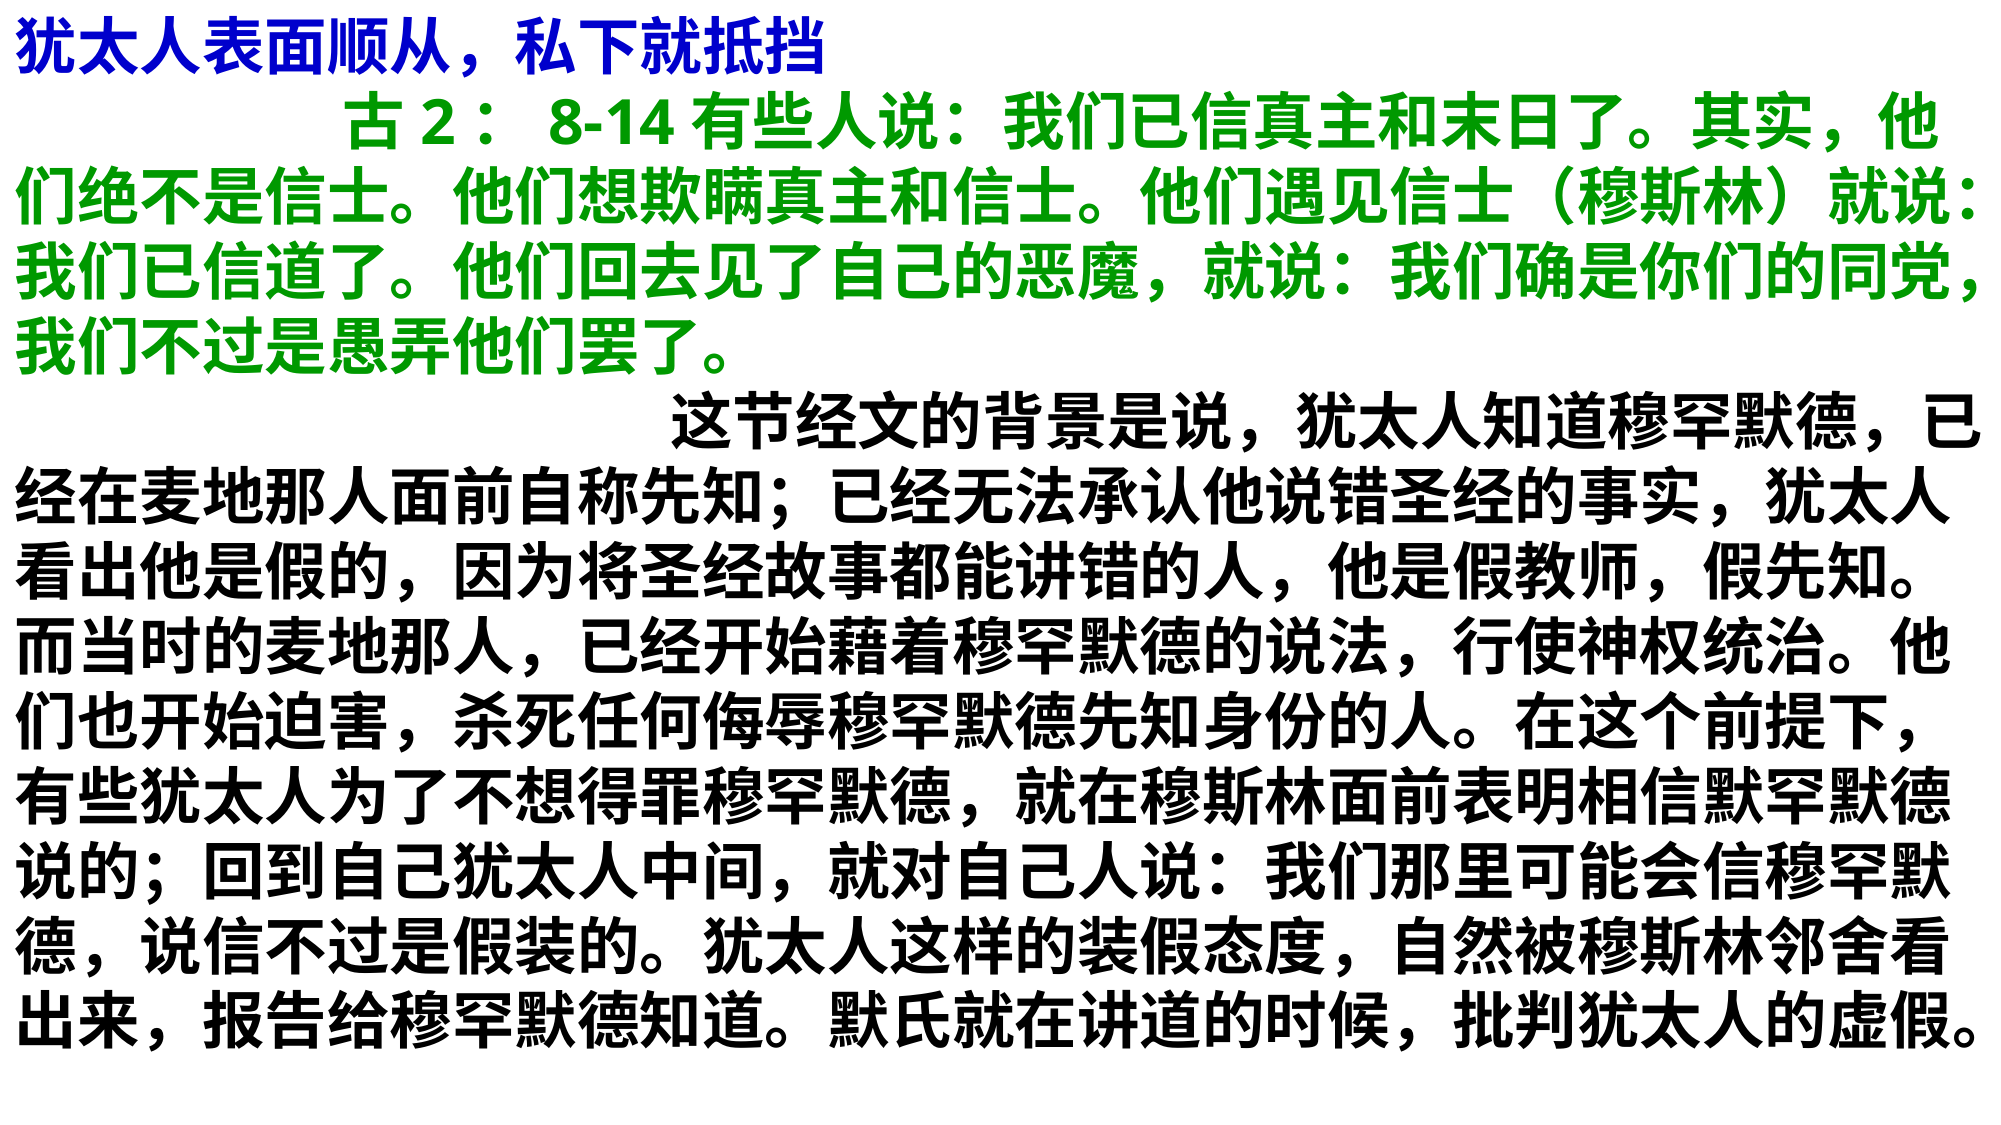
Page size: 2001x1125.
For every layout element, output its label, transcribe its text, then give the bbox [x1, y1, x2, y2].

text_box 犹太人表面顺从，私下就抵挡 古2：8-14有些人说：我们已信真主和末日了。其实，他们绝不是信士。他们想欺瞒真主和信士。他们遇见信士（穆斯林）就说：我们已信道了。他们回去见了自己的恶魔，就说：我们确是你们的同党，我们不过是愚弄他们罢了。 这节经文的背景是说，犹太人知道穆罕默德，已经在麦地那人面前自称先知；已经无法承认他说错圣经的事实，犹太人看出他是假的，因为将圣经故事都能讲错的人，他是假教师，假先知。而当时的麦地那人，已经开始藉着穆罕默德的说法，行使神权统治。他们也开始迫害，杀死任何侮辱穆罕默德先知身份的人。在这个前提下，有些犹太人为了不想得罪穆罕默德，就在穆斯林面前表明相信默罕默德说的；回到自己犹太人中间，就对自己人说：我们那里可能会信穆罕默德，说信不过是假装的。犹太人这样的装假态度，自然被穆斯林邻舍看出来，报告给穆罕默德知道。默氏就在讲道的时候，批判犹太人的虚假。 [0, 0, 2000, 1109]
